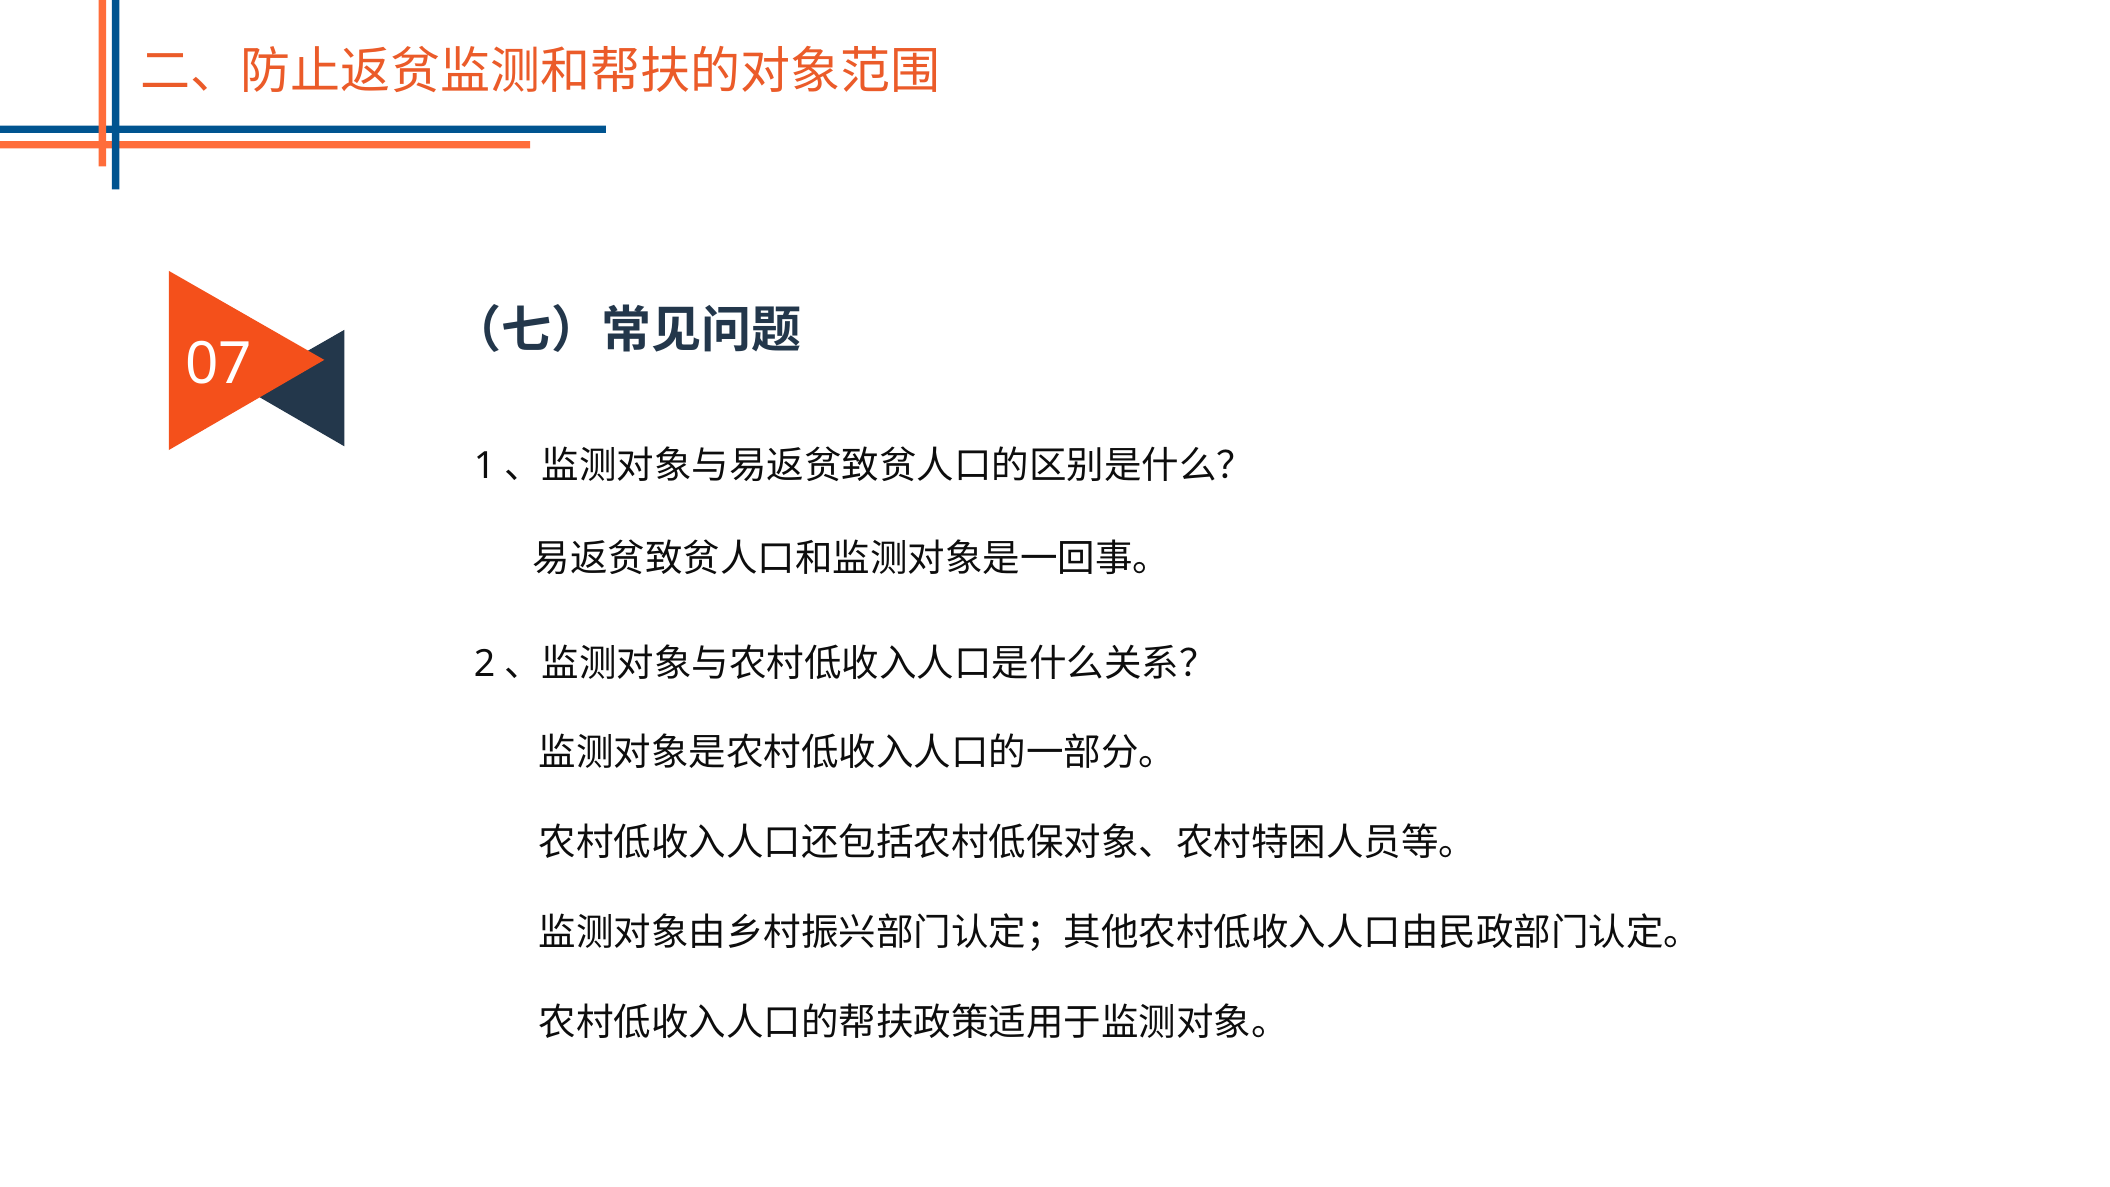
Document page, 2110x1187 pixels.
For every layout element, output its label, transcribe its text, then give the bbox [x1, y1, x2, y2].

text_box 监测对象是农村低收入人口的一部分。 农村低收入人口还包括农村低保对象、农村特困人员等。 监测对象由乡村振兴部门认定；其他农村低收入人口由民政部门认定。 农村低收入人口的帮扶政策适用于监测对象。 [448, 675, 1734, 1051]
text_box [260, 329, 345, 447]
text_box （七）常见问题 [436, 289, 816, 365]
text_box 07 [168, 270, 325, 451]
text_box 2、监测对象与农村低收入人口是什么关系？ [384, 586, 1669, 691]
text_box 易返贫致贫人口和监测对象是一回事。 [443, 481, 2012, 587]
text_box 1、监测对象与易返贫致贫人口的区别是什么？ [384, 388, 1953, 494]
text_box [0, 0, 1457, 190]
